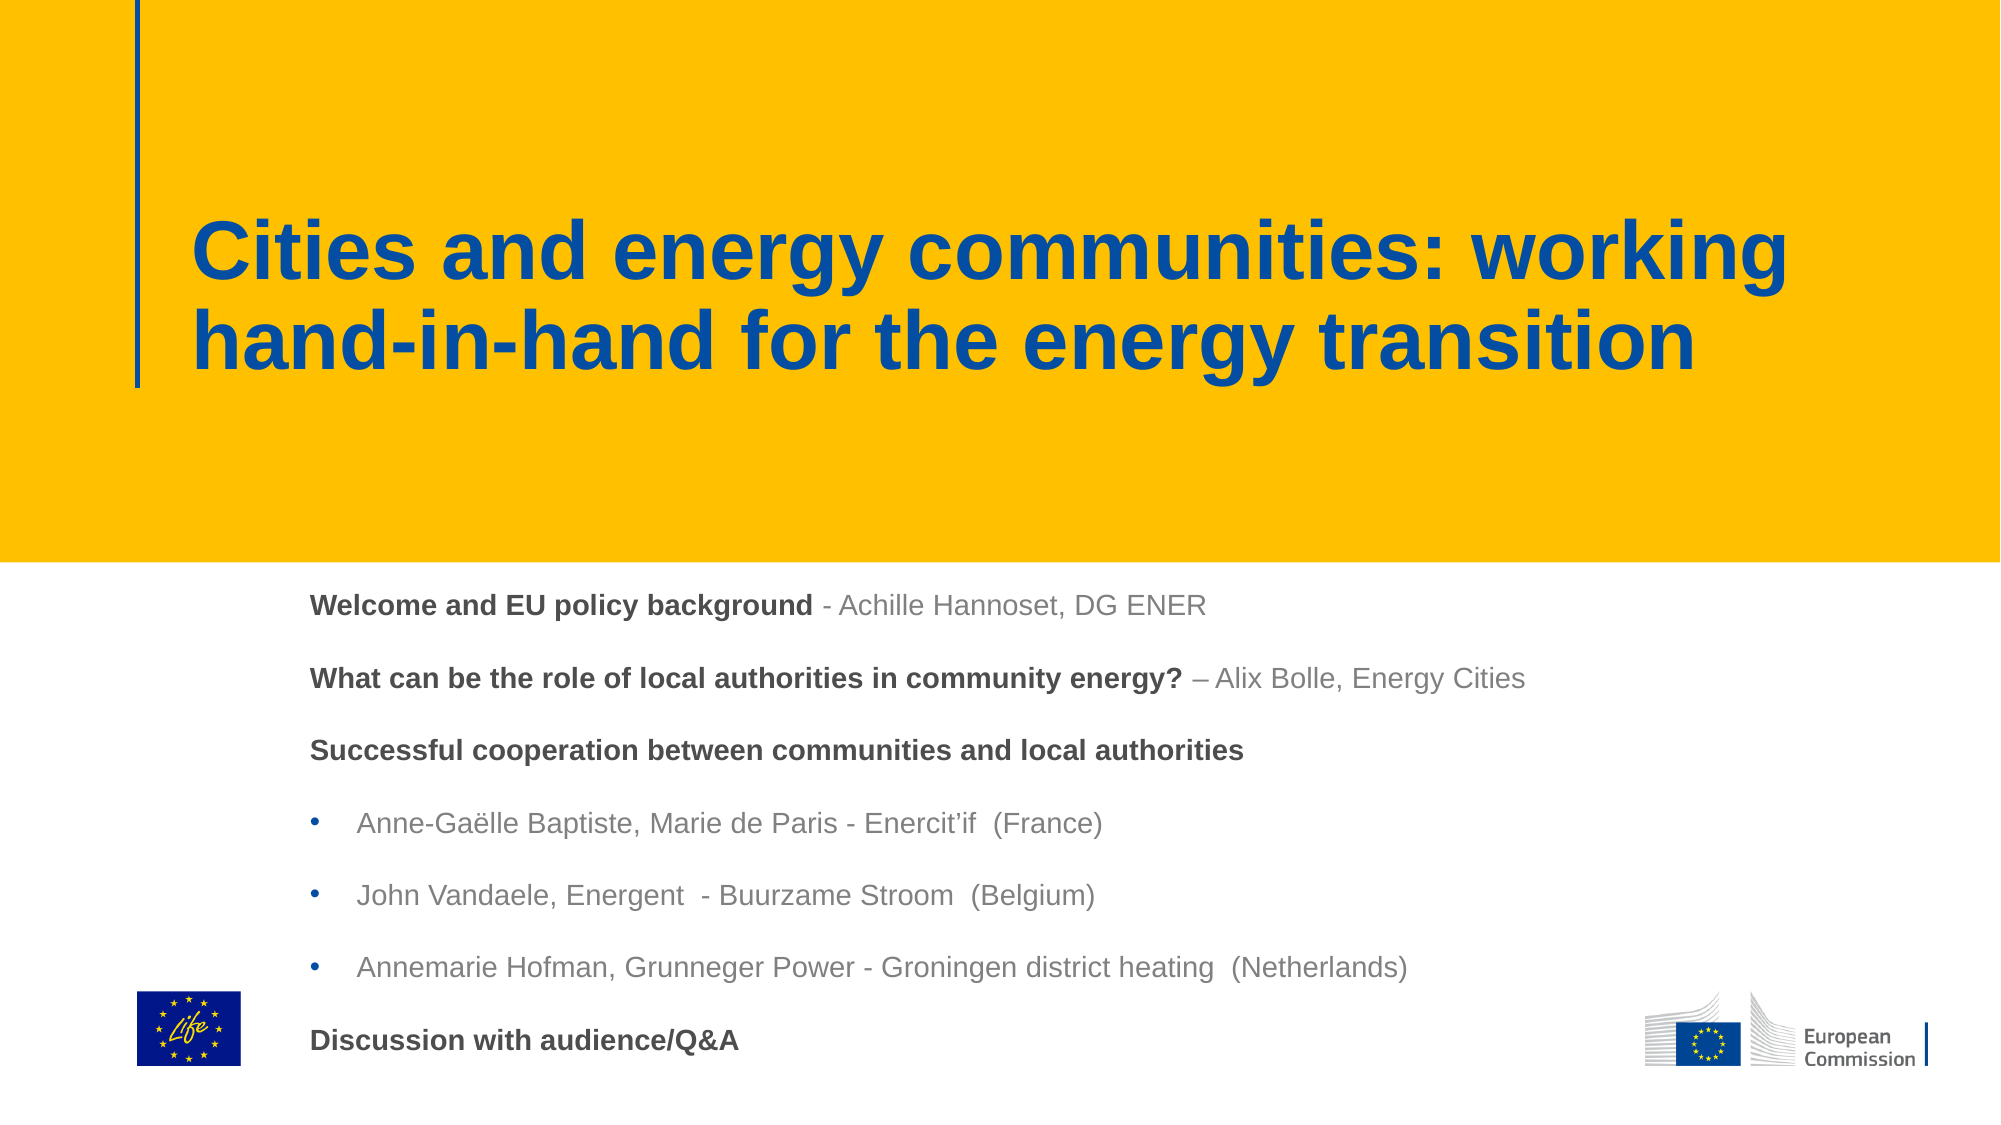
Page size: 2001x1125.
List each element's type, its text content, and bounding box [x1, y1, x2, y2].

picture [1645, 991, 1928, 1066]
picture [137, 991, 241, 1066]
title Cities and energy communities: working hand-in-hand for the energy transition [176, 184, 1843, 388]
subtitle Welcome and EU policy background - Achille Hannoset, DG ENER What can be the role of local authorities in community energy? – Alix Bolle, Energy Cities Successful cooperation between communities and local authorities Anne-Gaëlle Baptiste, Marie de Paris - Enercit’if (France) John Vandaele, Energent - Buurzame Stroom (Belgium) Annemarie Hofman, Grunneger Power - Groningen district heating (Netherlands) Discussion with audience/Q&A [294, 579, 1794, 946]
